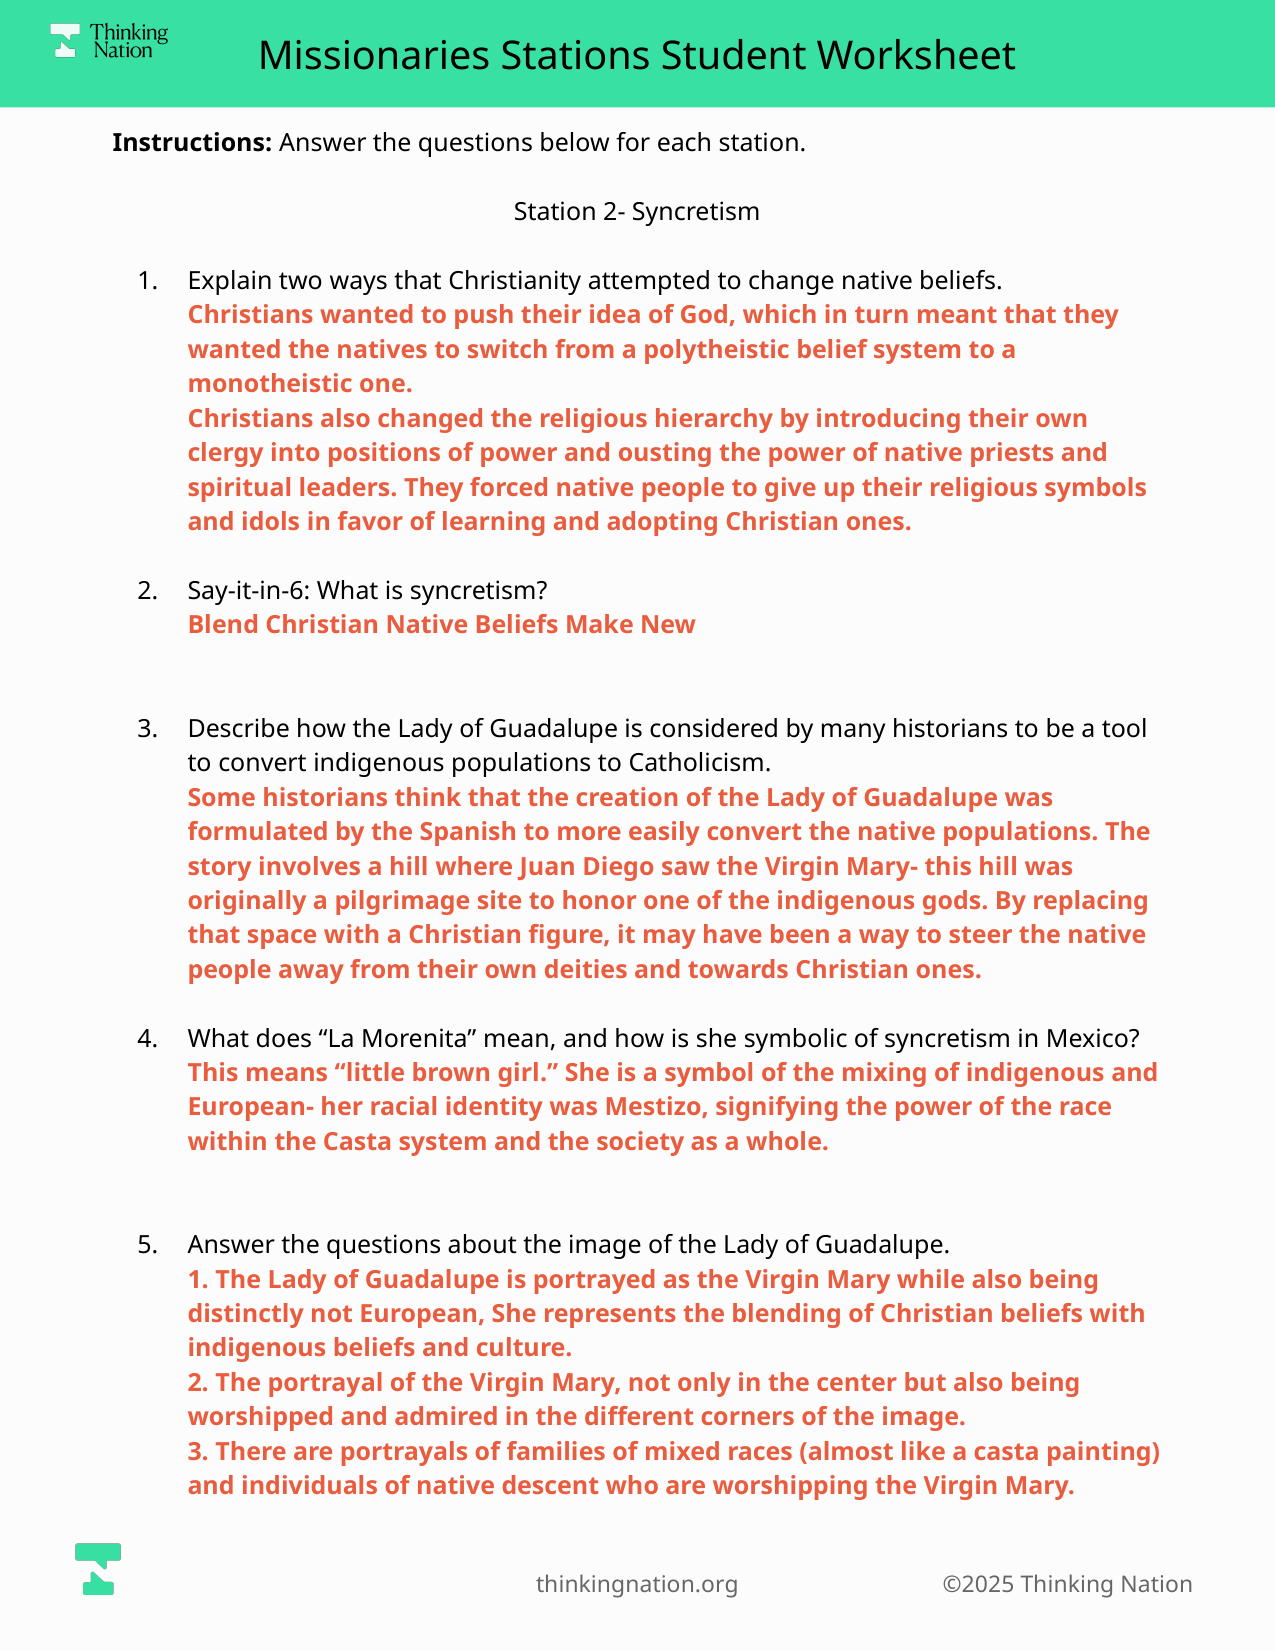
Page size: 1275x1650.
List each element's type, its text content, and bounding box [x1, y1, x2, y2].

text_box Missionaries Stations Student Worksheet [0, 0, 1275, 108]
picture [62, 1533, 134, 1605]
text_box Instructions: Answer the questions below for each station. Station 2- Syncretism Explain two ways that Christianity attempted to change native beliefs. Christians wanted to push their idea of God, which in turn meant that they wanted the natives to switch from a polytheistic belief system to a monotheistic one. Christians also changed the religious hierarchy by introducing their own clergy into positions of power and ousting the power of native priests and spiritual leaders. They forced native people to give up their religious symbols and idols in favor of learning and adopting Christian ones. Say-it-in-6: What is syncretism? Blend Christian Native Beliefs Make New Describe how the Lady of Guadalupe is considered by many historians to be a tool to convert indigenous populations to Catholicism. Some historians think that the creation of the Lady of Guadalupe was formulated by the Spanish to more easily convert the native populations. The story involves a hill where Juan Diego saw the Virgin Mary- this hill was originally a pilgrimage site to honor one of the indigenous gods. By replacing that space with a Christian figure, it may have been a way to steer the native people away from their own deities and towards Christian ones. What does “La Morenita” mean, and how is she symbolic of syncretism in Mexico? This means “little brown girl.” She is a symbol of the mixing of indigenous and European- her racial identity was Mestizo, signifying the power of the race within the Casta system and the society as a whole. Answer the questions about the image of the Lady of Guadalupe. 1. The Lady of Guadalupe is portrayed as the Virgin Mary while also being distinctly not European, She represents the blending of Christian beliefs with indigenous beliefs and culture. 2. The portrayal of the Virgin Mary, not only in the center but also being worshipped and admired in the different corners of the image. 3. There are portrayals of families of mixed races (almost like a casta painting) and individuals of native descent who are worshipping the Virgin Mary. [97, 107, 1178, 1515]
text_box thinkingnation.org [486, 1553, 789, 1605]
picture [36, 12, 172, 69]
text_box ©2025 Thinking Nation [907, 1553, 1210, 1605]
